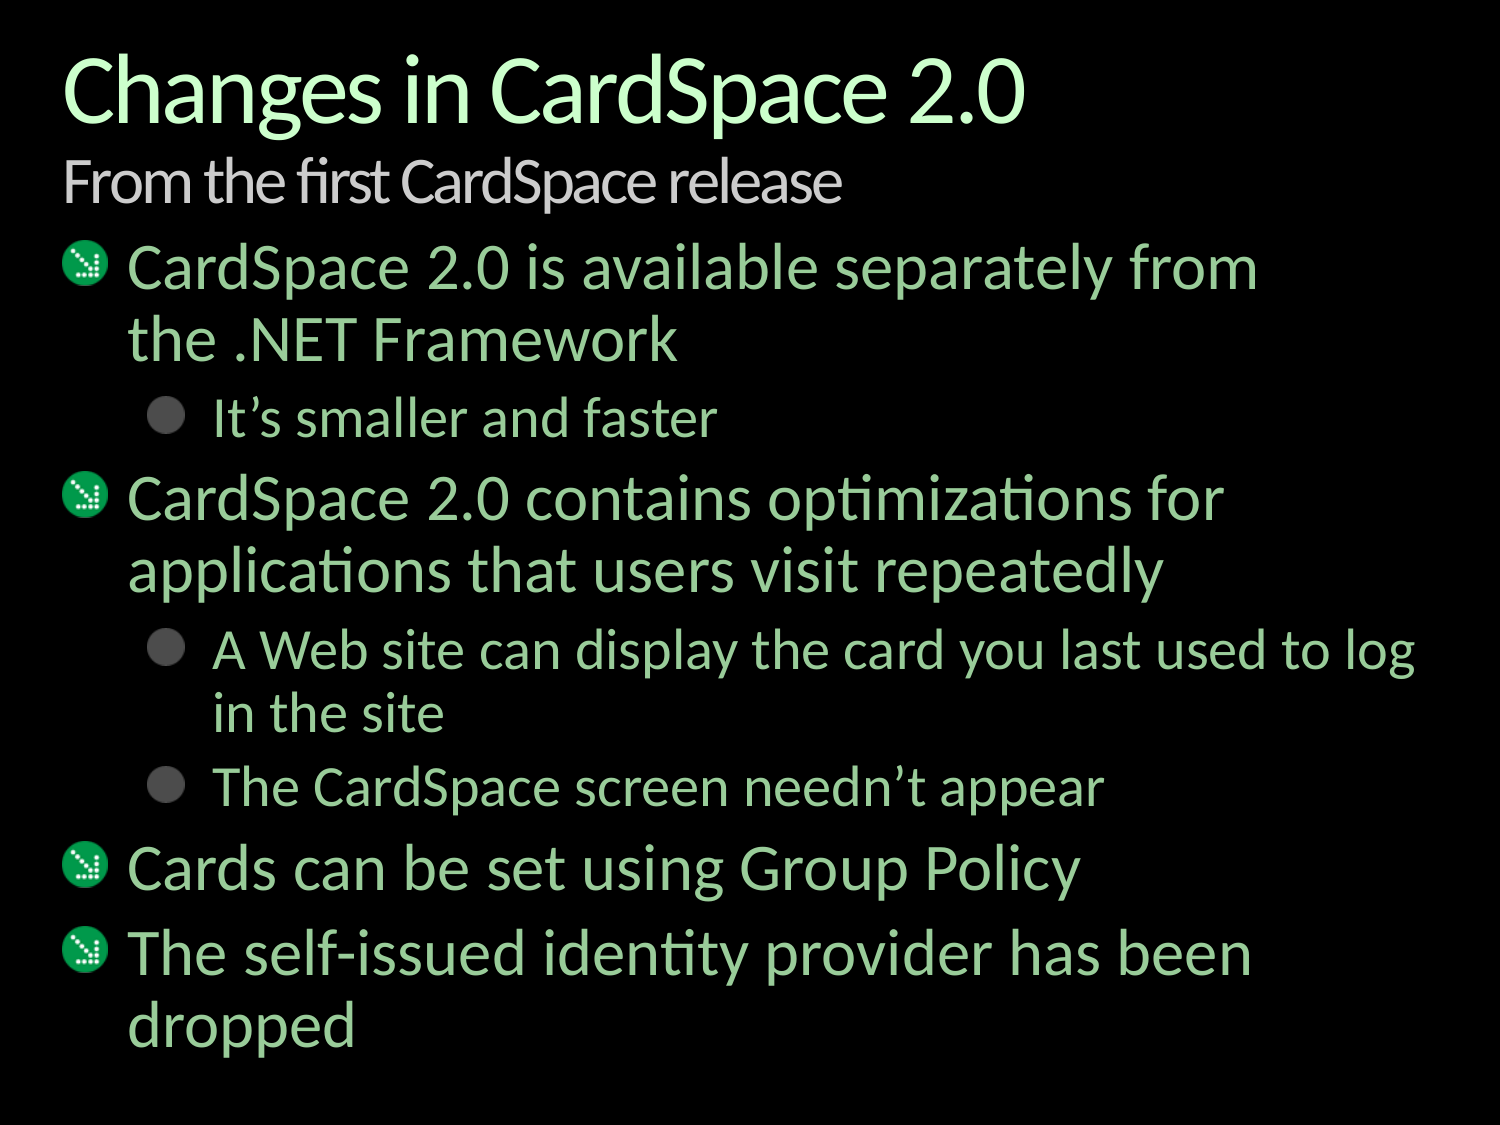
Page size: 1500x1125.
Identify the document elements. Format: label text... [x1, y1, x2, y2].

picture [62, 240, 108, 287]
picture [147, 766, 185, 803]
title Changes in CardSpace 2.0 From the first CardSpace release [62, 37, 1438, 147]
list CardSpace 2.0 is available separately from the .NET Framework It’s smaller and faster CardSpace 2.0 contains optimizations for applications that users visit repeatedly A Web site can display the card you last used to log in the site The CardSpace screen needn’t appear Cards can be set using Group Policy The self-issued identity provider has been dropped [62, 231, 1438, 593]
picture [62, 926, 108, 974]
picture [62, 841, 108, 889]
picture [62, 471, 108, 519]
picture [147, 628, 185, 666]
picture [147, 396, 185, 434]
